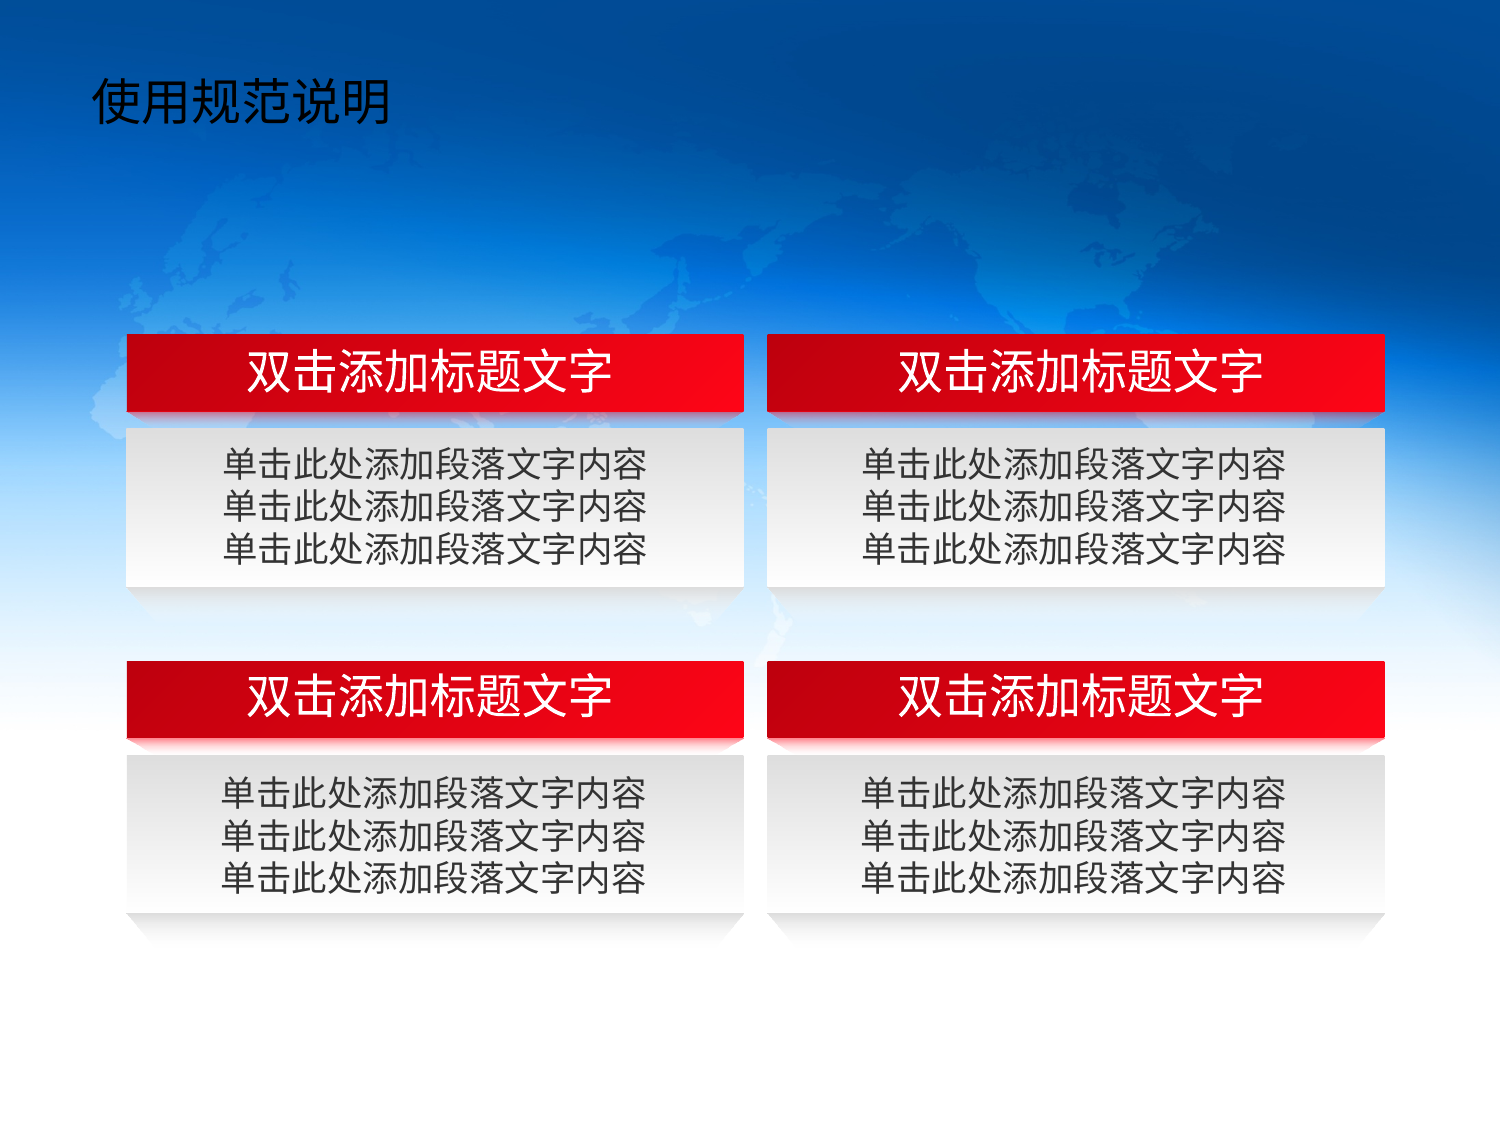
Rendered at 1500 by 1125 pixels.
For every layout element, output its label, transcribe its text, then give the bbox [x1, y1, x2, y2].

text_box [767, 660, 1385, 756]
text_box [767, 436, 1385, 623]
picture [0, 0, 1500, 1125]
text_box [126, 435, 744, 623]
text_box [126, 334, 744, 430]
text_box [767, 762, 1385, 950]
title 使用规范说明 [76, 51, 1034, 150]
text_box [126, 660, 744, 756]
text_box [126, 762, 744, 950]
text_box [767, 334, 1385, 430]
